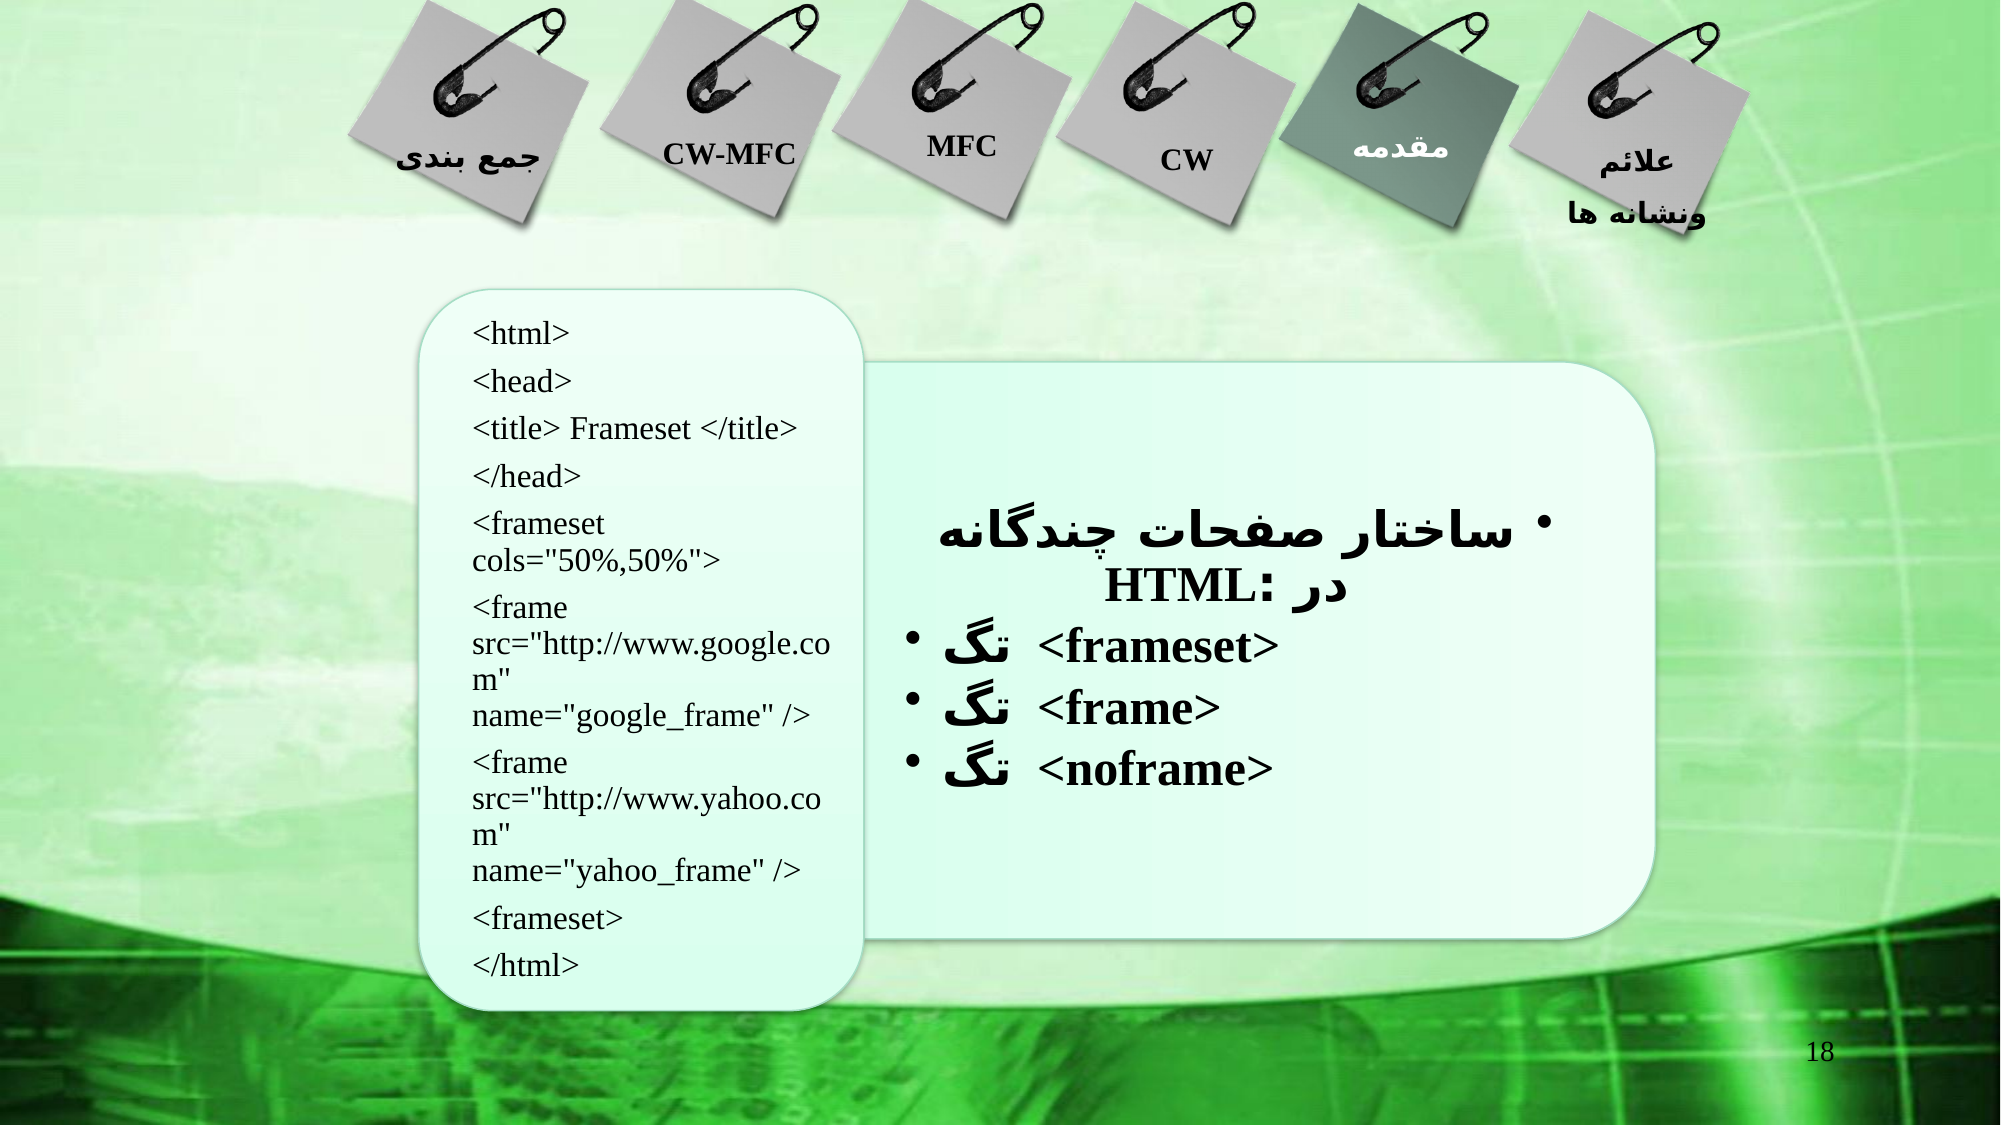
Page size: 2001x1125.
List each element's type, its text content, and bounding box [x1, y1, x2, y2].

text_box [418, 289, 1656, 1012]
picture [0, 0, 2001, 1125]
slide_number 18 [1433, 1024, 1851, 1101]
